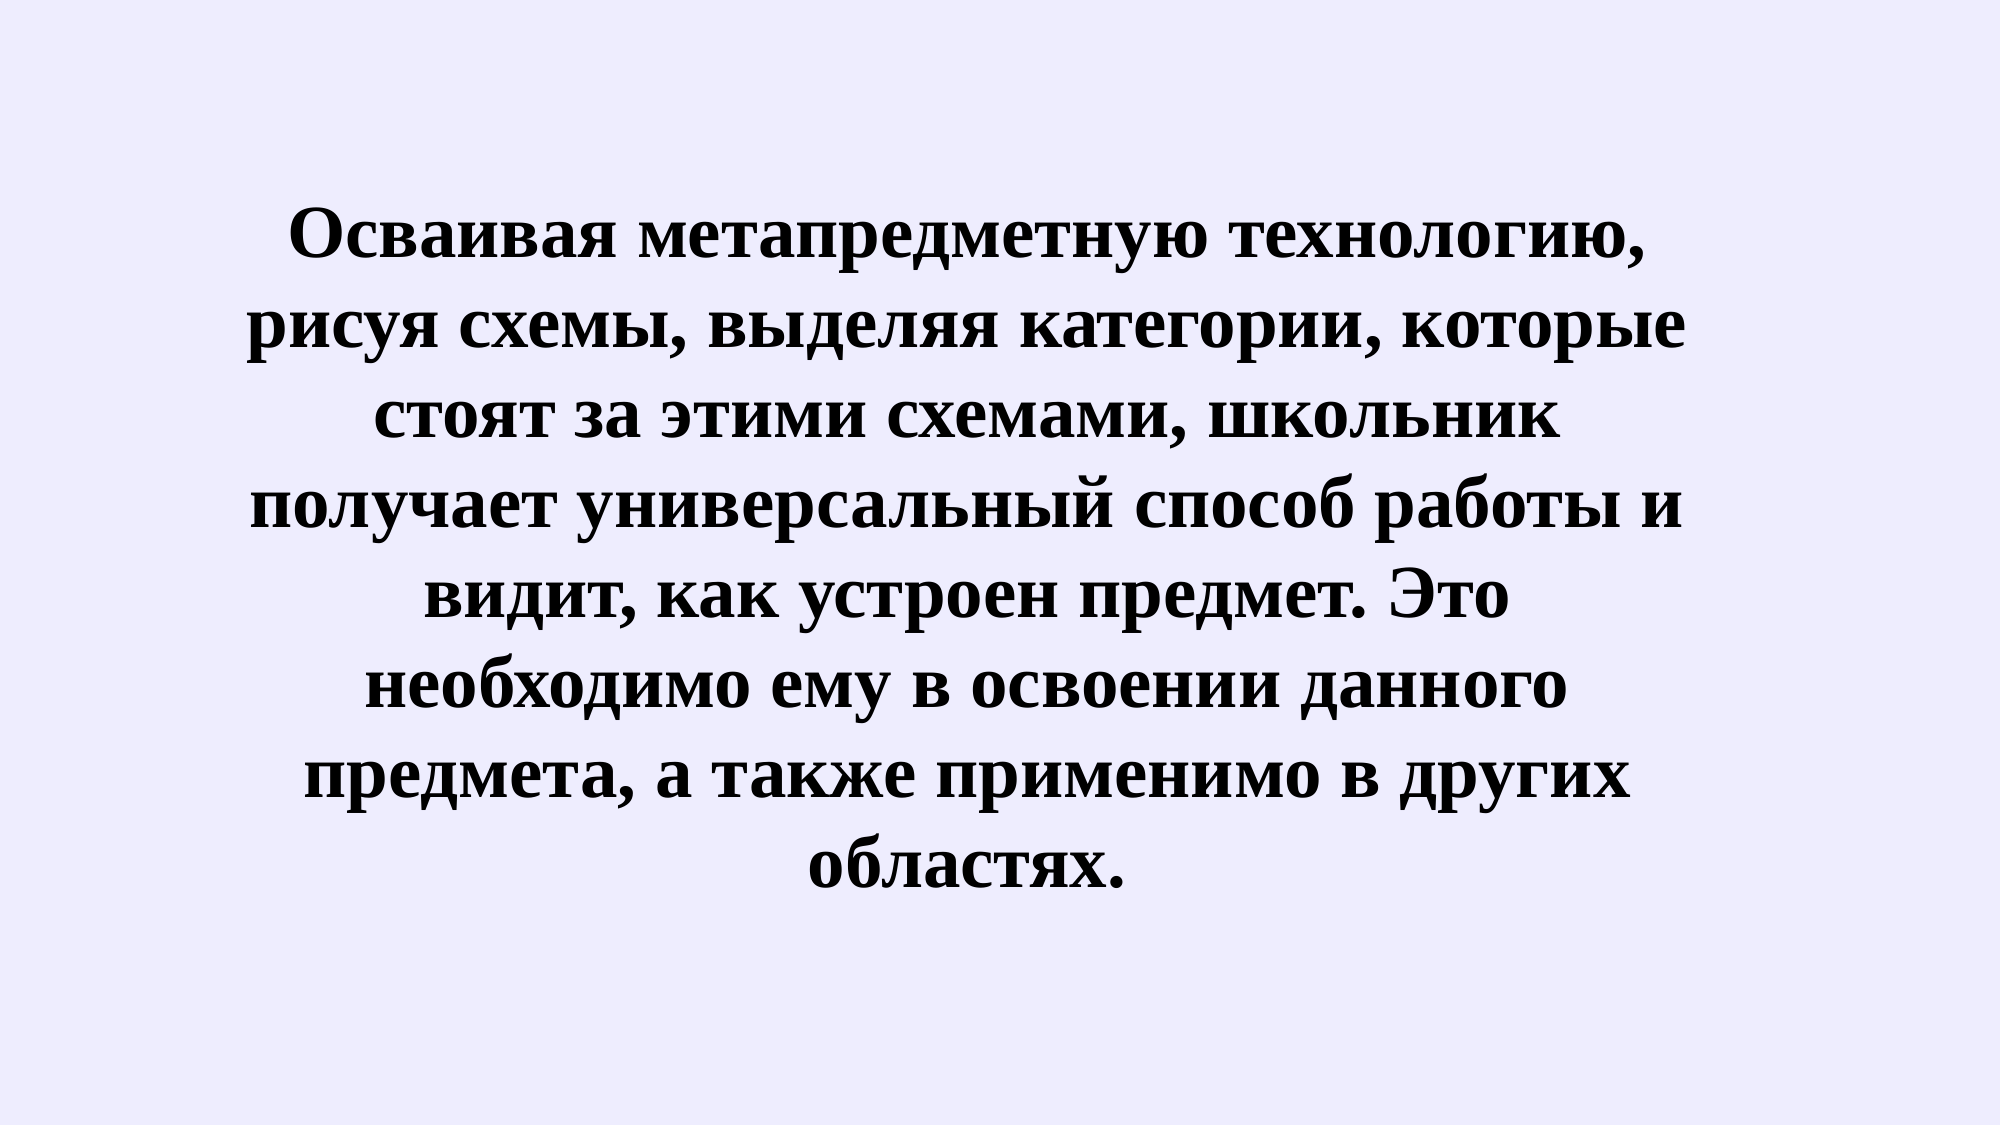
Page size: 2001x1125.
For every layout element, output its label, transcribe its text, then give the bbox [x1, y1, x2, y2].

text_box Осваивая метапредметную технологию, рисуя схемы, выделяя категории, которые стоят за этими схемами, школьник получает универсальный способ работы и видит, как устроен предмет. Это необходимо ему в освоении данного предмета, а также применимо в других областях. [208, 175, 1726, 911]
